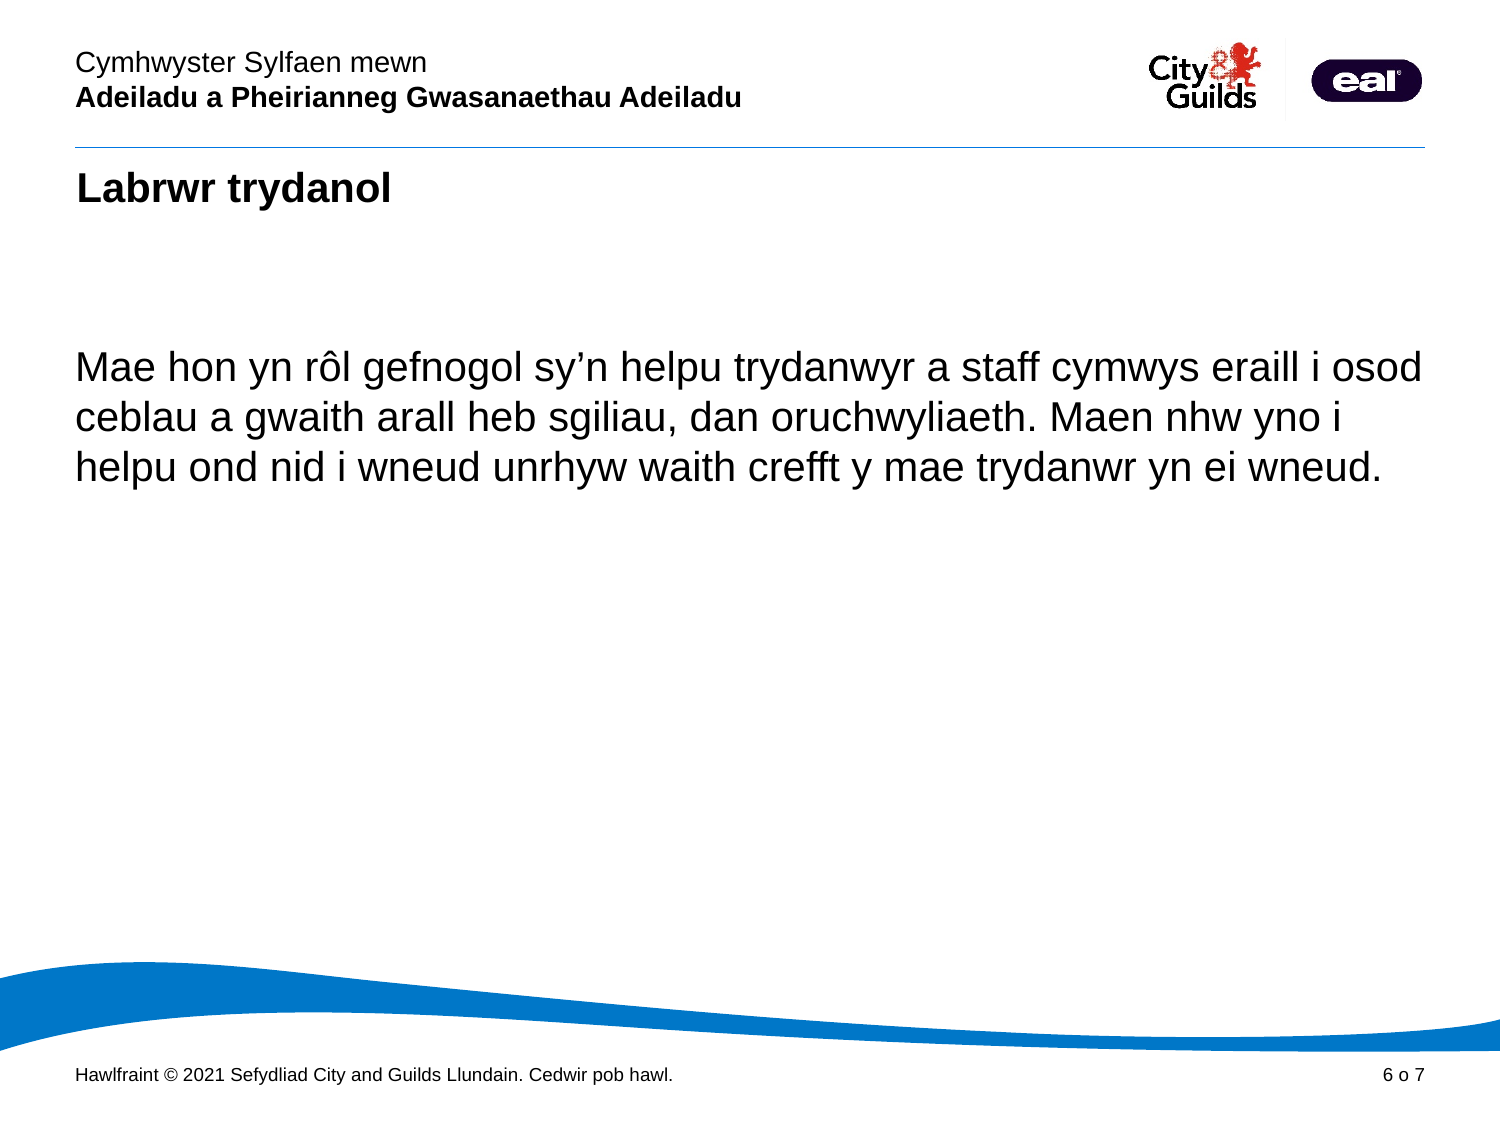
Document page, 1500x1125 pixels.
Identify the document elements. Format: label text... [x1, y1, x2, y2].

list Mae hon yn rôl gefnogol sy’n helpu trydanwyr a staff cymwys eraill i osod ceblau a gwaith arall heb sgiliau, dan oruchwyliaeth. Maen nhw yno i helpu ond nid i wneud unrhyw waith crefft y mae trydanwr yn ei wneud. [74, 247, 1426, 946]
picture [1149, 38, 1422, 121]
title Labrwr trydanol [76, 160, 1427, 224]
